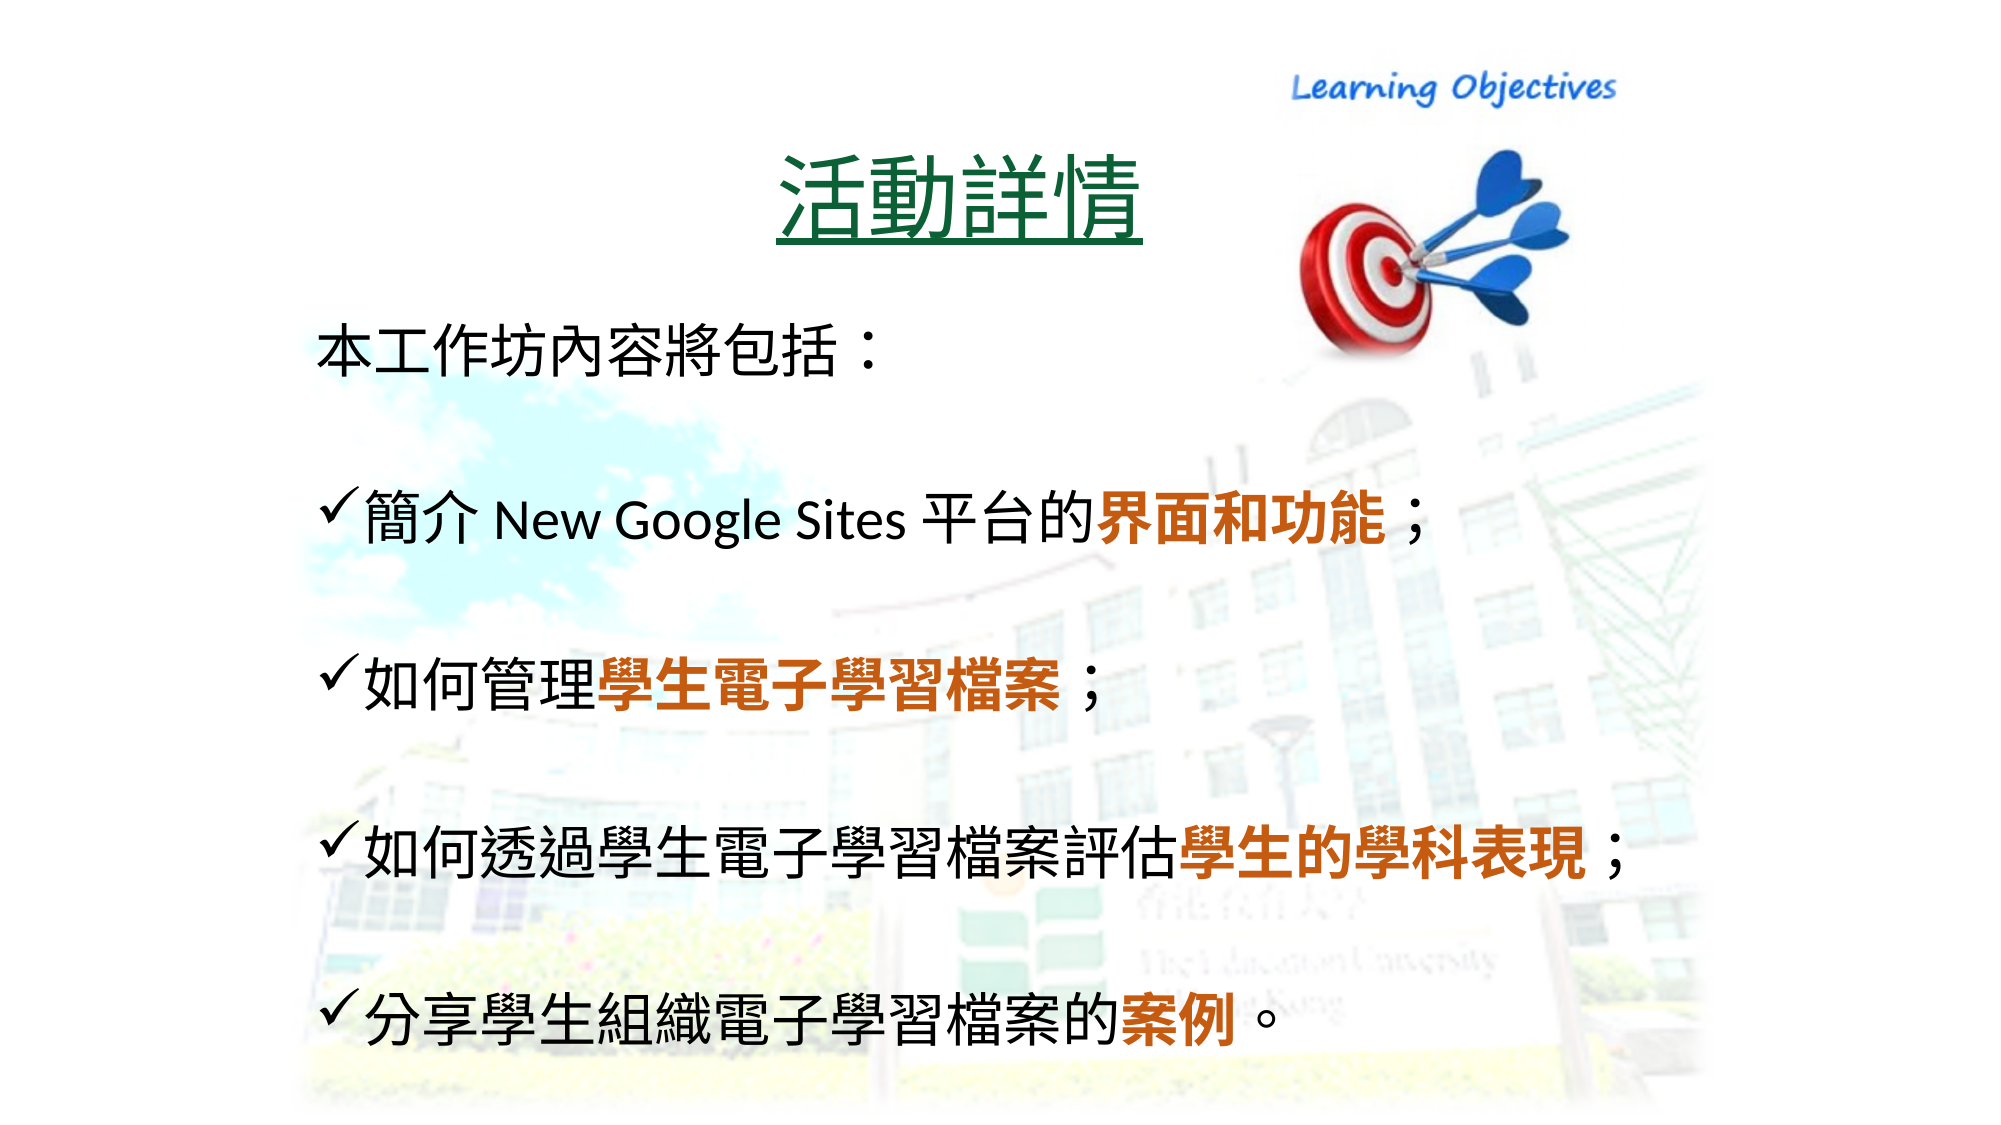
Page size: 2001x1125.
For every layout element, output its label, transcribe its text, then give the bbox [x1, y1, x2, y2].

picture [292, 48, 1714, 1115]
title 活動詳情 [439, 93, 1274, 310]
